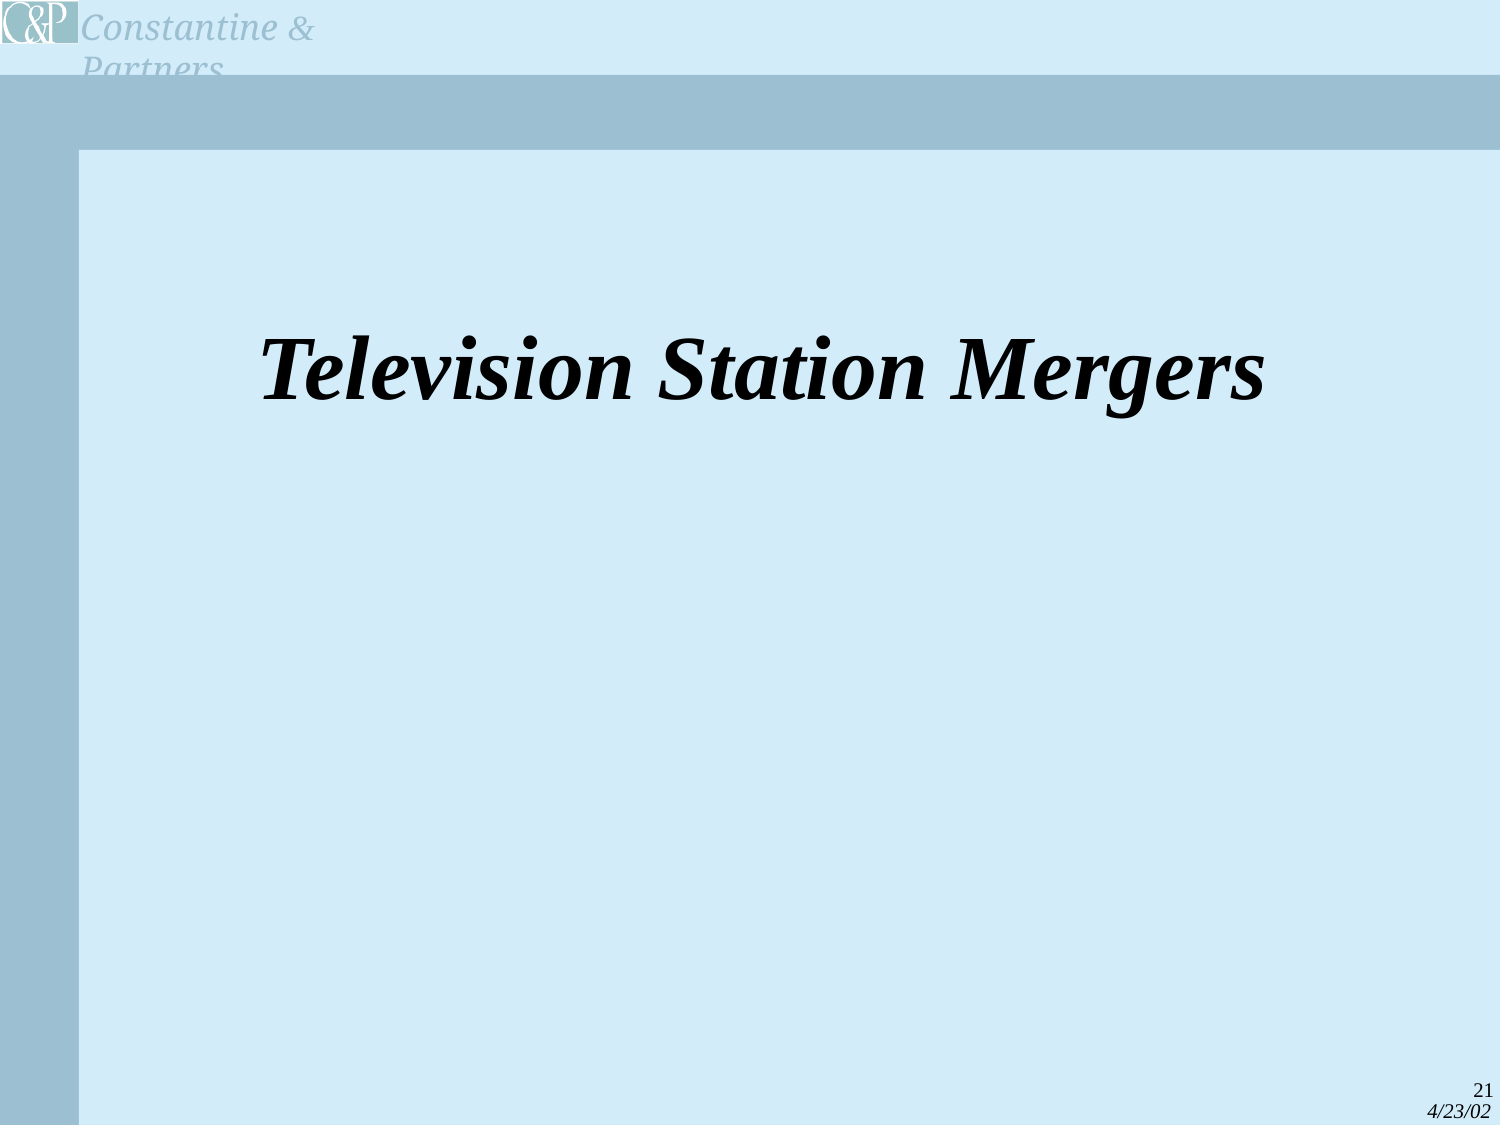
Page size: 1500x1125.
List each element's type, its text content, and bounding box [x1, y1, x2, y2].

title Television Station Mergers [125, 299, 1400, 488]
